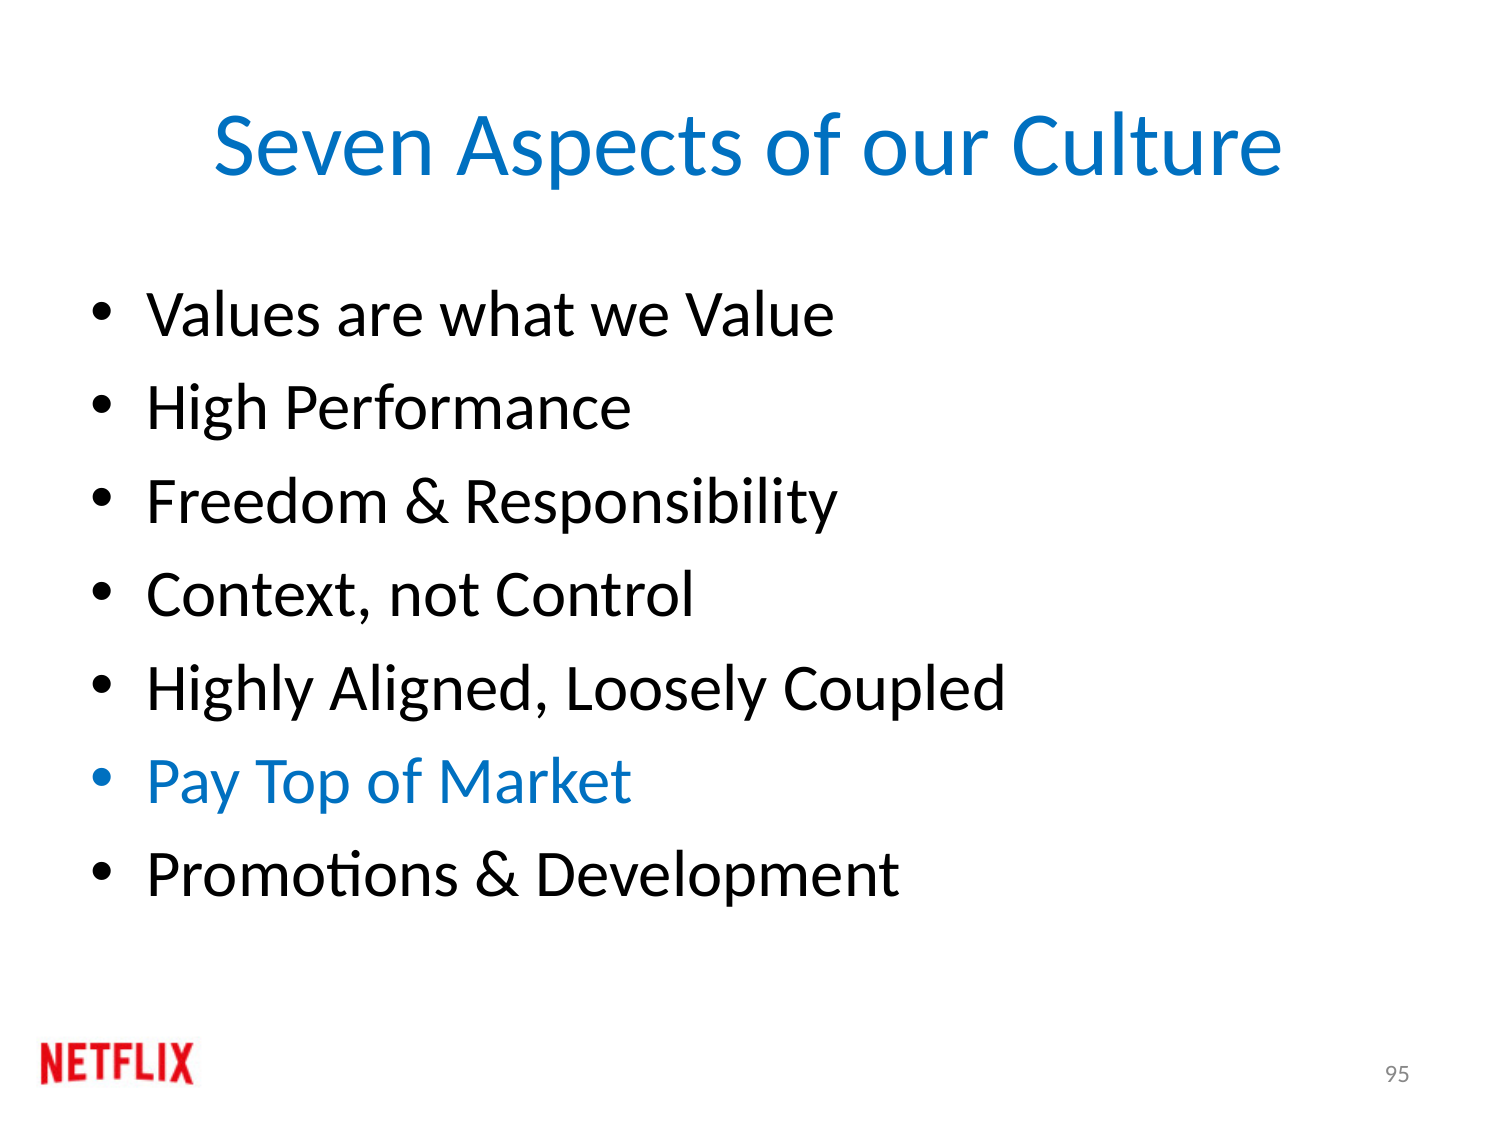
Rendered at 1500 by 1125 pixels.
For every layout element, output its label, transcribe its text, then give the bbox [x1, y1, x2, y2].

slide_number ‹#› [1074, 1042, 1425, 1103]
list Values are what we Value High Performance Freedom & Responsibility Context, not Control Highly Aligned, Loosely Coupled Pay Top of Market Promotions & Development [75, 262, 1425, 1005]
picture [24, 1024, 211, 1104]
title Seven Aspects of our Culture [75, 45, 1425, 233]
